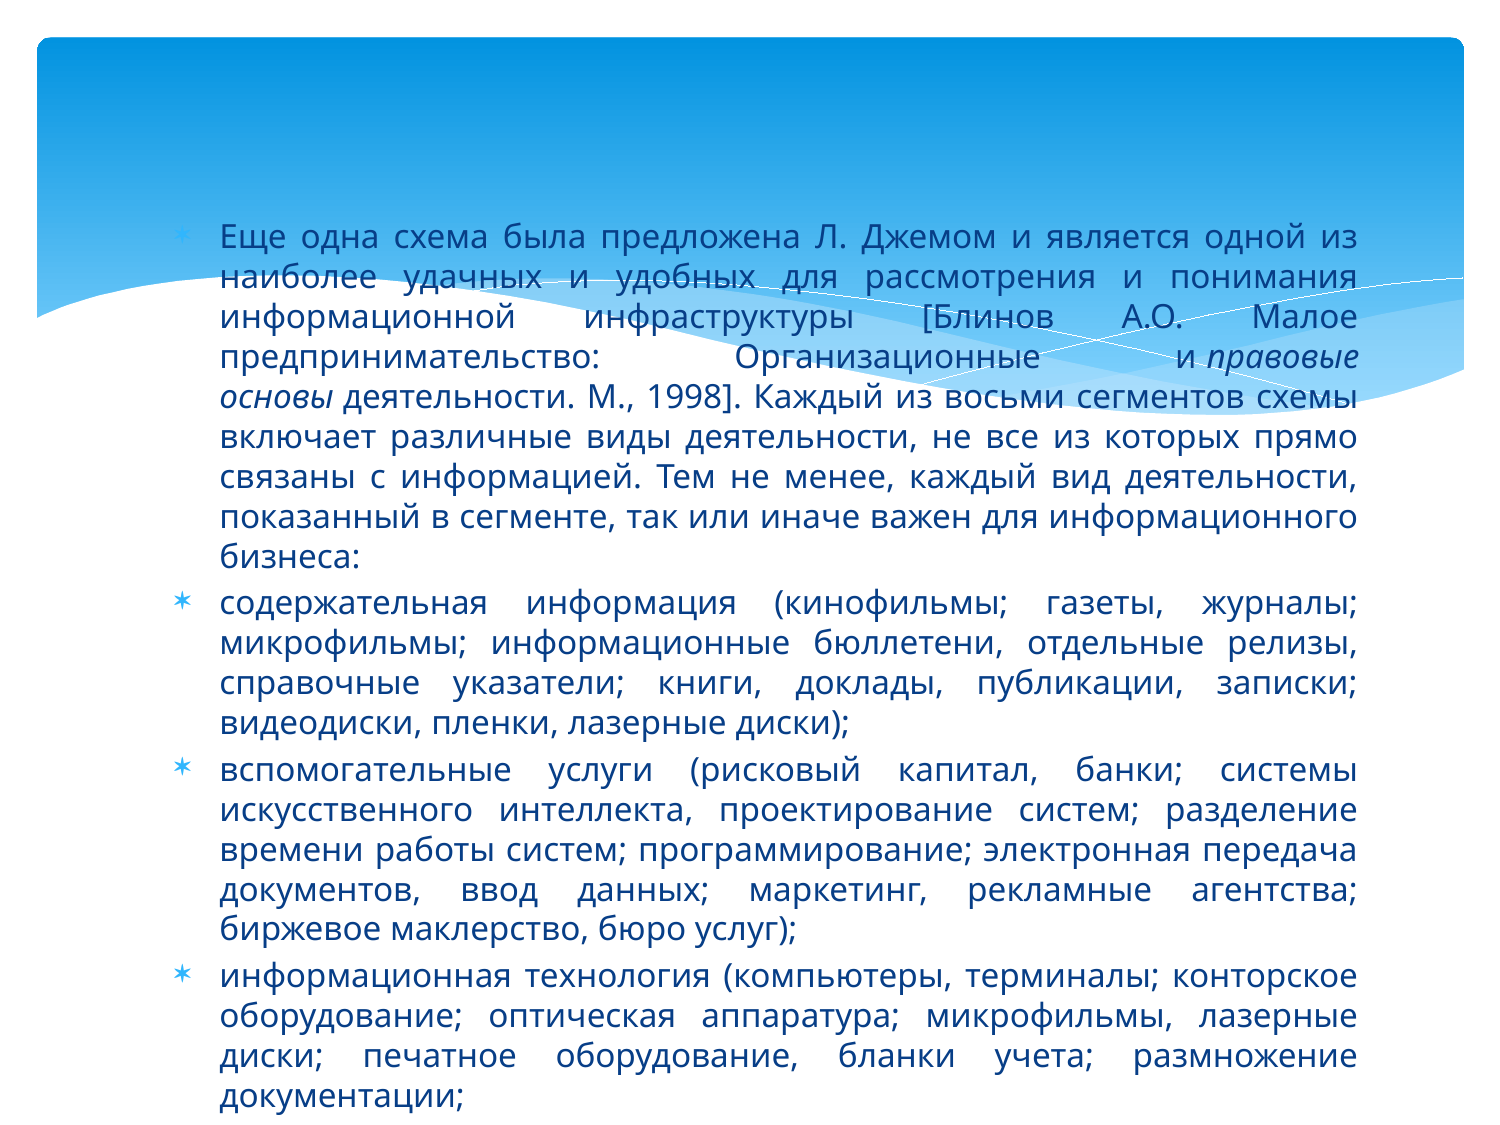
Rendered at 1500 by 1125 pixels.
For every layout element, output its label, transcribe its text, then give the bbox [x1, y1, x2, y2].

list Еще одна схема была предложена Л. Джемом и является одной из наиболее удачных и удобных для рассмотрения и понимания информационной инфраструктуры [Блинов А.О. Малое предпринимательство: Организационные и правовые основы деятельности. М., 1998]. Каждый из восьми сегментов схемы включает различные виды деятельности, не все из которых прямо связаны с информацией. Тем не менее, каждый вид деятельности, показанный в сегменте, так или иначе важен для информационного бизнеса: содержательная информация (кинофильмы; газеты, журналы; микрофильмы; информационные бюллетени, отдельные релизы, справочные указатели; книги, доклады, публикации, записки; видеодиски, пленки, лазерные диски); вспомогательные услуги (рисковый капитал, банки; системы искусственного интеллекта, проектирование систем; разделение времени работы систем; программирование; электронная передача документов, ввод данных; маркетинг, рекламные агентства; биржевое маклерство, бюро услуг); информационная технология (компьютеры, терминалы; конторское оборудование; оптическая аппаратура; микрофильмы, лазерные диски; печатное оборудование, бланки учета; размножение документации; интегрирующая технология (терминалы; персональные коммутаторы; речевые системы, факсимиле; цифровые данные); [159, 208, 1375, 1029]
